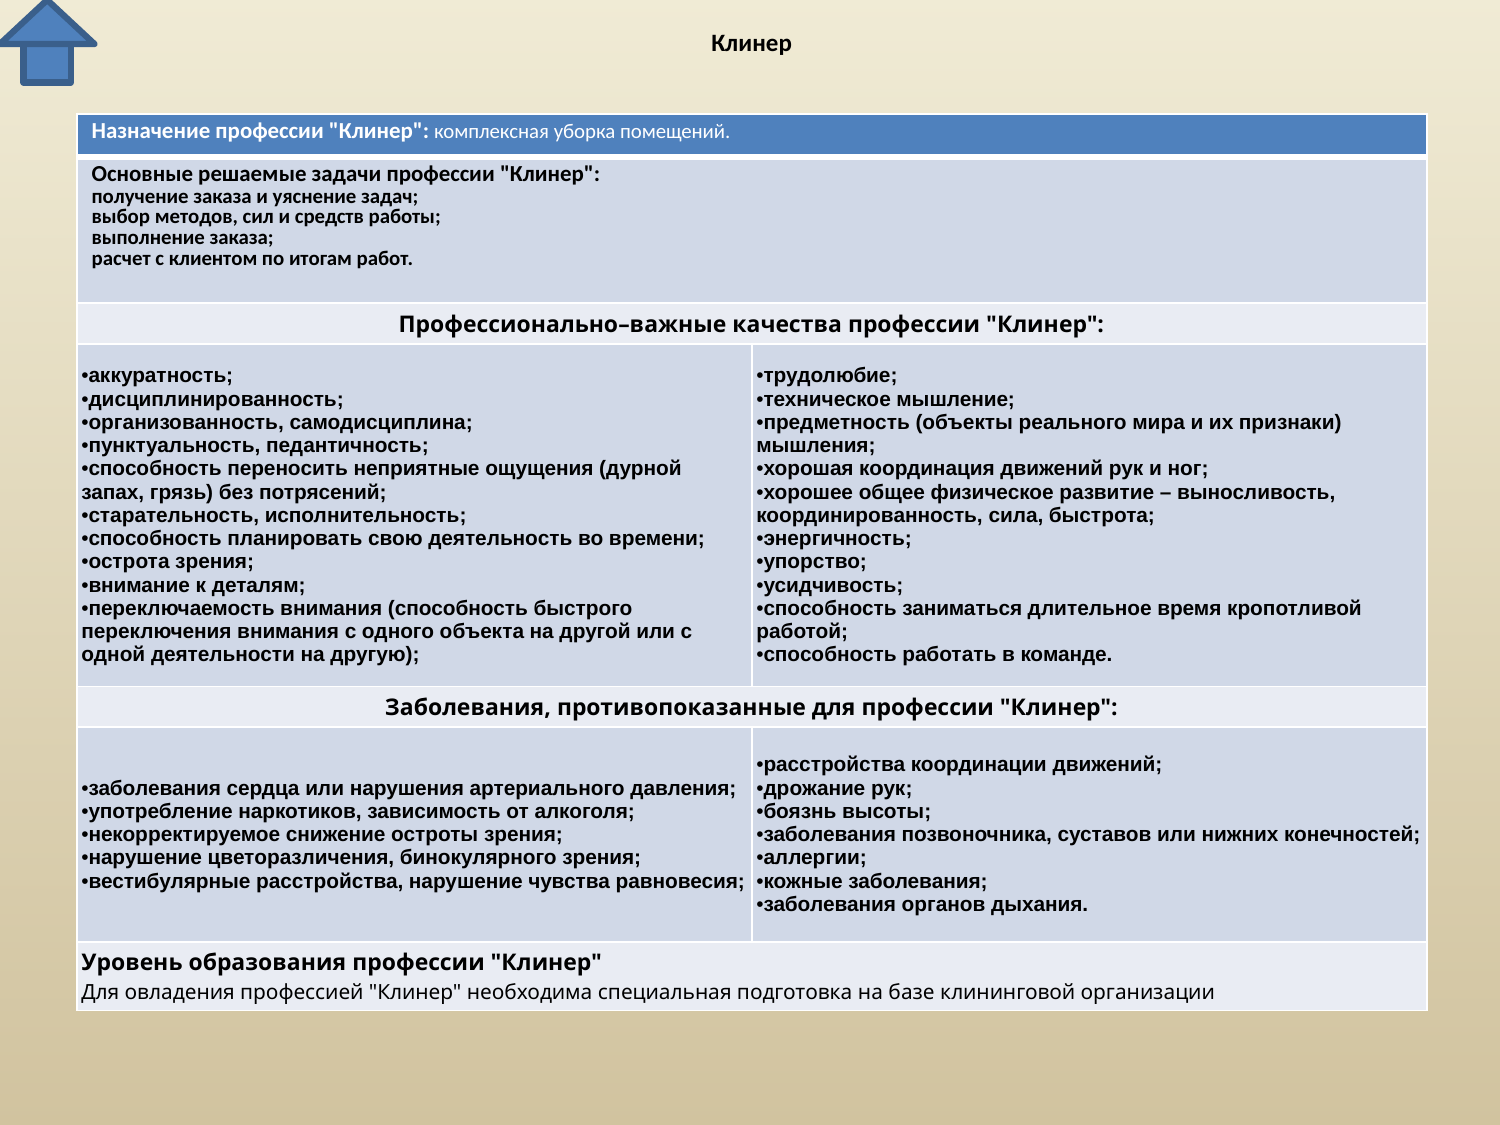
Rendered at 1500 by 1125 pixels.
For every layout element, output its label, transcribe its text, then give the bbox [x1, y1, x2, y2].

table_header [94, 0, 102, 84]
title Клинер [102, 0, 1427, 84]
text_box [1, 1, 93, 81]
table_cell расстройства координации движений; дрожание рук; боязнь высоты; заболевания позвоночника, суставов или нижних конечностей; аллергии; кожные заболевания; заболевания органов дыхания. [753, 728, 1426, 941]
table_cell Профессионально–важные качества профессии "Клинер": [78, 304, 1426, 343]
table_cell Уровень образования профессии "Клинер" Для овладения профессией "Клинер" необходима специальная подготовка на базе клининговой организации [78, 943, 1426, 1010]
table_cell Основные решаемые задачи профессии "Клинер": получение заказа и уяснение задач; выбор методов, сил и средств работы; выполнение заказа; расчет с клиентом по итогам работ. [78, 160, 1426, 302]
table_cell трудолюбие; техническое мышление; предметность (объекты реального мира и их признаки) мышления; хорошая координация движений рук и ног; хорошее общее физическое развитие – выносливость, координированность, сила, быстрота; энергичность; упорство; усидчивость; способность заниматься длительное время кропотливой работой; способность работать в команде. [753, 345, 1426, 686]
table_cell аккуратность; дисциплинированность; организованность, самодисциплина; пунктуальность, педантичность; способность переносить неприятные ощущения (дурной запах, грязь) без потрясений; старательность, исполнительность; способность планировать свою деятельность во времени; острота зрения; внимание к деталям; переключаемость внимания (способность быстрого переключения внимания с одного объекта на другой или с одной деятельности на другую); [78, 345, 751, 686]
table_header Назначение профессии "Клинер": комплексная уборка помещений. [78, 115, 1426, 154]
table_cell Заболевания, противопоказанные для профессии "Клинер": [78, 687, 1426, 726]
table_cell заболевания сердца или нарушения артериального давления; употребление наркотиков, зависимость от алкоголя; некорректируемое снижение остроты зрения; нарушение цветоразличения, бинокулярного зрения; вестибулярные расстройства, нарушение чувства равновесия; [78, 728, 751, 941]
